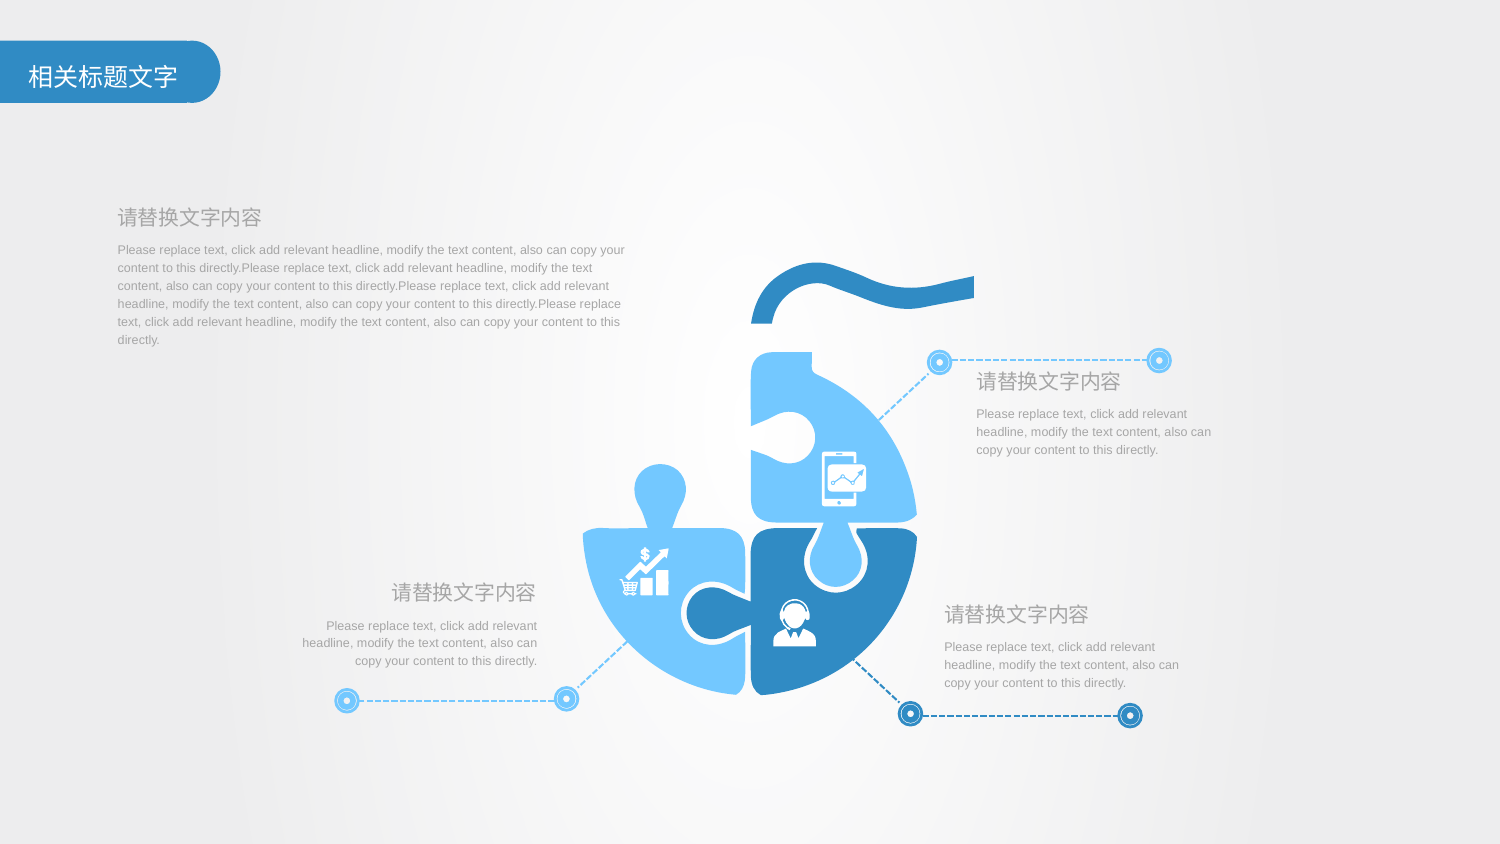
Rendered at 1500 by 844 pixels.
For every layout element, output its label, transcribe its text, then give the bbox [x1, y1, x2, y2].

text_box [878, 348, 1172, 421]
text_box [773, 598, 817, 647]
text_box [334, 688, 360, 714]
text_box 请替换文字内容 [117, 204, 270, 230]
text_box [618, 547, 669, 597]
text_box Please replace text, click add relevant headline, modify the text content, also can copy your content to this directly. [279, 614, 538, 669]
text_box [577, 641, 628, 688]
text_box Please replace text, click add relevant headline, modify the text content, also can copy your content to this directly.Please replace text, click add relevant headline, modify the text content, also can copy your content to this directly.Please replace text, click add relevant headline, modify the text content, also can copy your content to this directly.Please replace text, click add relevant headline, modify the text content, also can copy your content to this directly. [117, 239, 628, 347]
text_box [849, 656, 1143, 729]
text_box 请替换文字内容 [391, 579, 537, 605]
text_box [821, 451, 867, 507]
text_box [554, 686, 579, 712]
text_box [582, 464, 746, 695]
text_box 请替换文字内容 [944, 601, 1090, 627]
text_box [751, 262, 974, 324]
text_box [686, 528, 918, 696]
text_box Please replace text, click add relevant headline, modify the text content, also can copy your content to this directly. [976, 403, 1221, 458]
text_box Please replace text, click add relevant headline, modify the text content, also can copy your content to this directly. [944, 636, 1183, 691]
text_box [750, 352, 917, 587]
picture [0, 0, 1500, 844]
